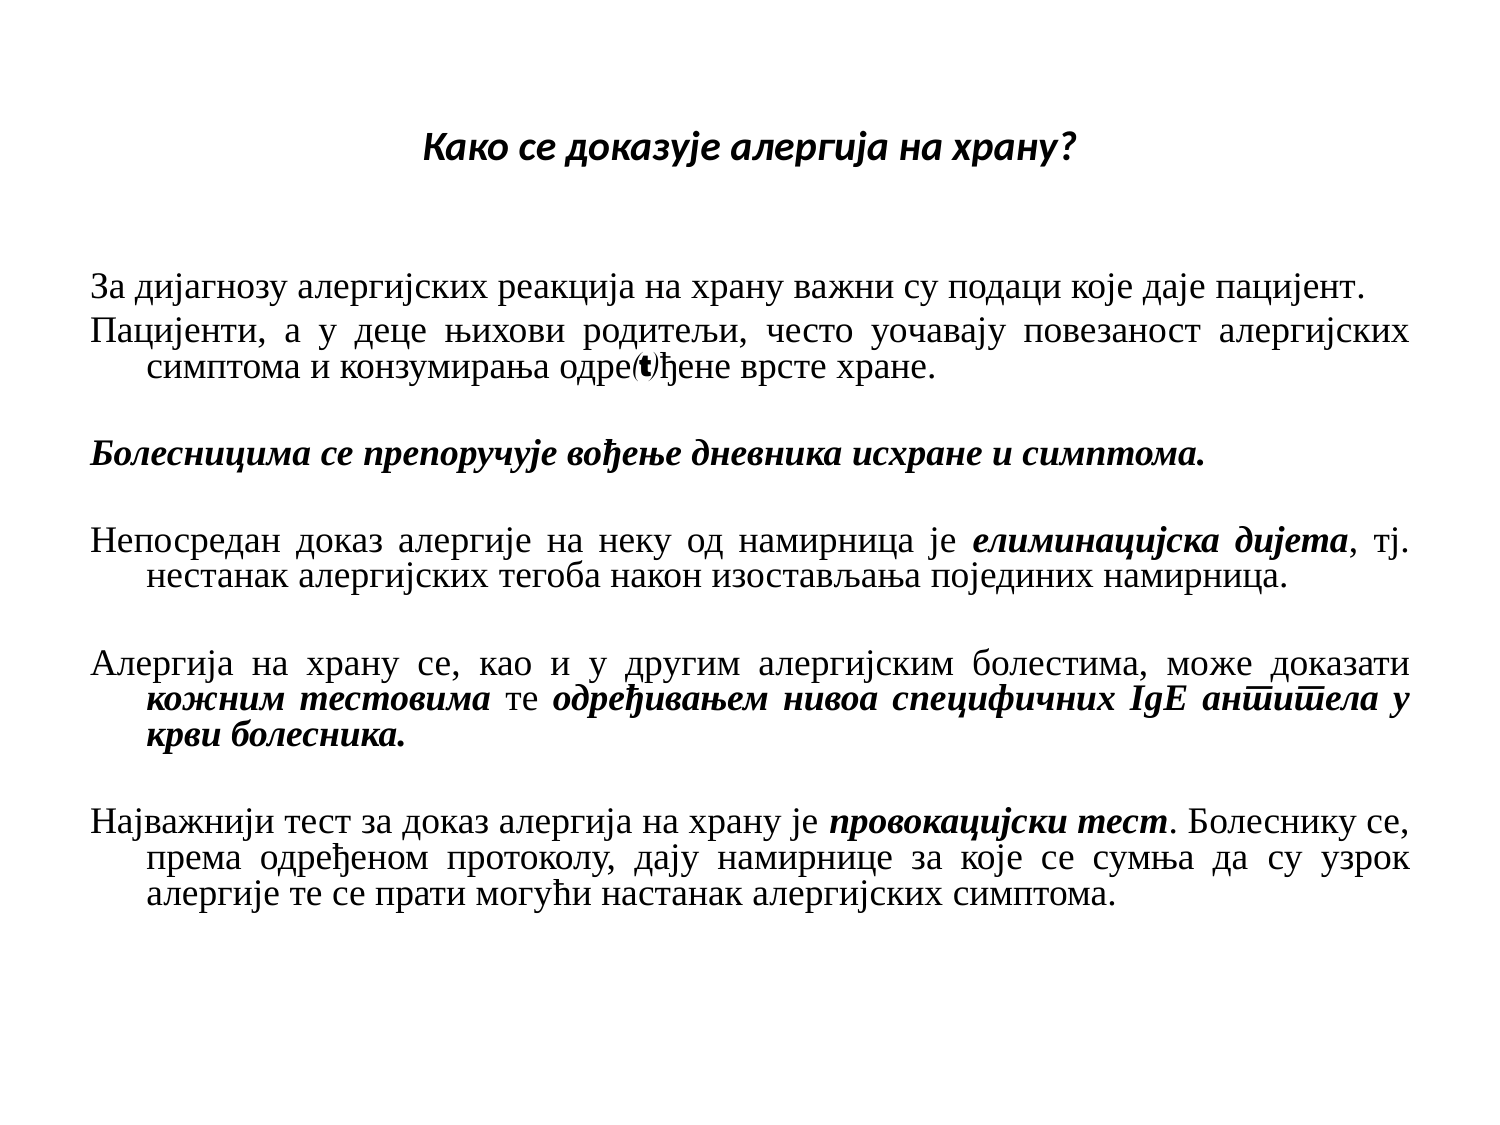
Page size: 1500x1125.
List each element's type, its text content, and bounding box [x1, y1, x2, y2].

list За дијагнозу алергијских реакција на храну важни су подаци које даје пацијент. Пацијенти, а у деце њихови родитељи, често уочавају повезаност алергијских симптома и конзумирања одређене врсте хране. Болесницима се препоручује вођење дневника исхране и симптома. Непосредан доказ алергије на неку од намирница је елиминацијска дијета, тј. нестанак алергијских тегоба након изостављања појединих намирница. Алергија на храну се, као и у другим алергијским болестима, може доказати кожним тестовима те одређивањем нивоа специфичних IgE антитела у крви болесника. Најважнији тест за доказ алергија на храну је провокацијски тест. Болеснику се, према одређеном протоколу, дају намирнице за које се сумња да су узрок алергије те се прати могући настанак алергијских симптома. [75, 262, 1425, 1005]
title Како се доказује алергија на храну? [75, 45, 1425, 233]
